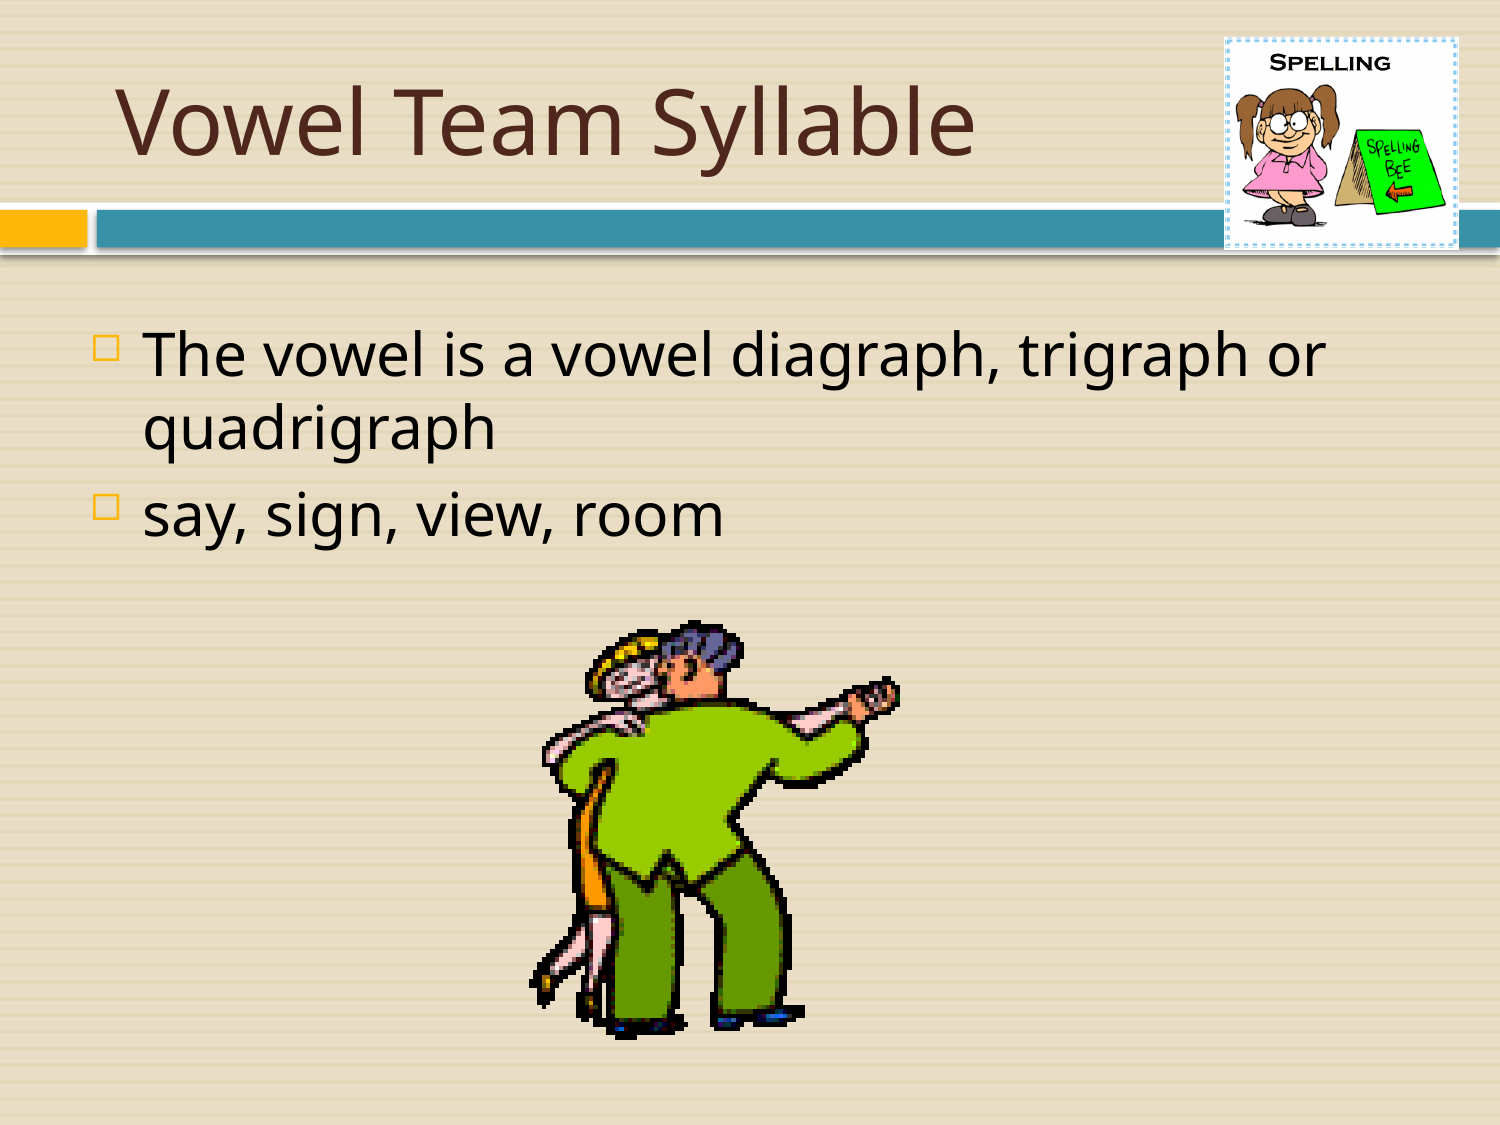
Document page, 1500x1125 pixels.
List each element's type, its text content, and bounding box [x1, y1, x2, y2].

title Vowel Team Syllable [100, 37, 1223, 201]
picture [1224, 37, 1460, 251]
list The vowel is a vowel diagraph, trigraph or quadrigraph say, sign, view, room [74, 308, 1426, 738]
picture [524, 612, 901, 1040]
